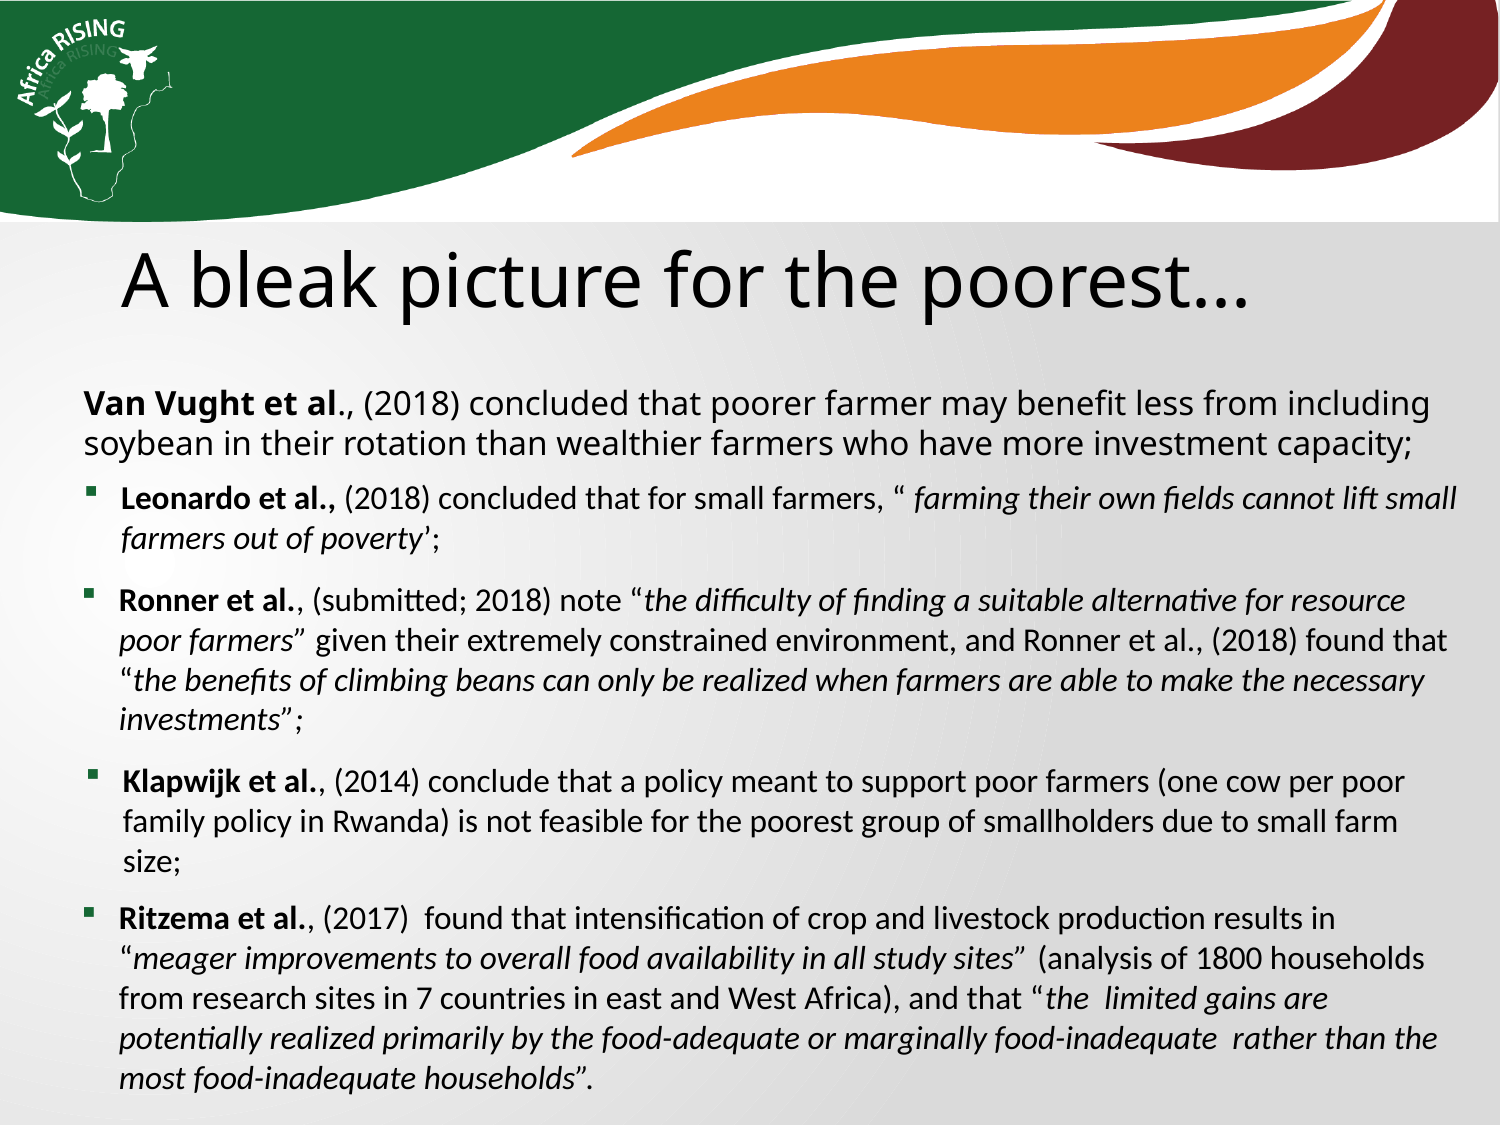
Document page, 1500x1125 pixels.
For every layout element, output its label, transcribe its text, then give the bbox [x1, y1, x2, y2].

text_box Ronner et al., (submitted; 2018) note “the difficulty of finding a suitable alternative for resource poor farmers” given their extremely constrained environment, and Ronner et al., (2018) found that “the benefits of climbing beans can only be realized when farmers are able to make the necessary investments”; [47, 570, 1473, 746]
list A bleak picture for the poorest... [87, 224, 1363, 363]
picture [0, 0, 1499, 222]
list Van Vught et al., (2018) concluded that poorer farmer may benefit less from including soybean in their rotation than wealthier farmers who have more investment capacity; [50, 375, 1475, 463]
text_box Ritzema et al., (2017) found that intensification of crop and livestock production results in “meager improvements to overall food availability in all study sites” (analysis of 1800 households from research sites in 7 countries in east and West Africa), and that “the limited gains are potentially realized primarily by the food-adequate or marginally food-inadequate rather than the most food-inadequate households”. [47, 889, 1473, 1125]
text_box Klapwijk et al., (2014) conclude that a policy meant to support poor farmers (one cow per poor family policy in Rwanda) is not feasible for the poorest group of smallholders due to small farm size; [51, 751, 1477, 883]
text_box Leonardo et al., (2018) concluded that for small farmers, “ farming their own fields cannot lift small farmers out of poverty’; [49, 468, 1475, 565]
